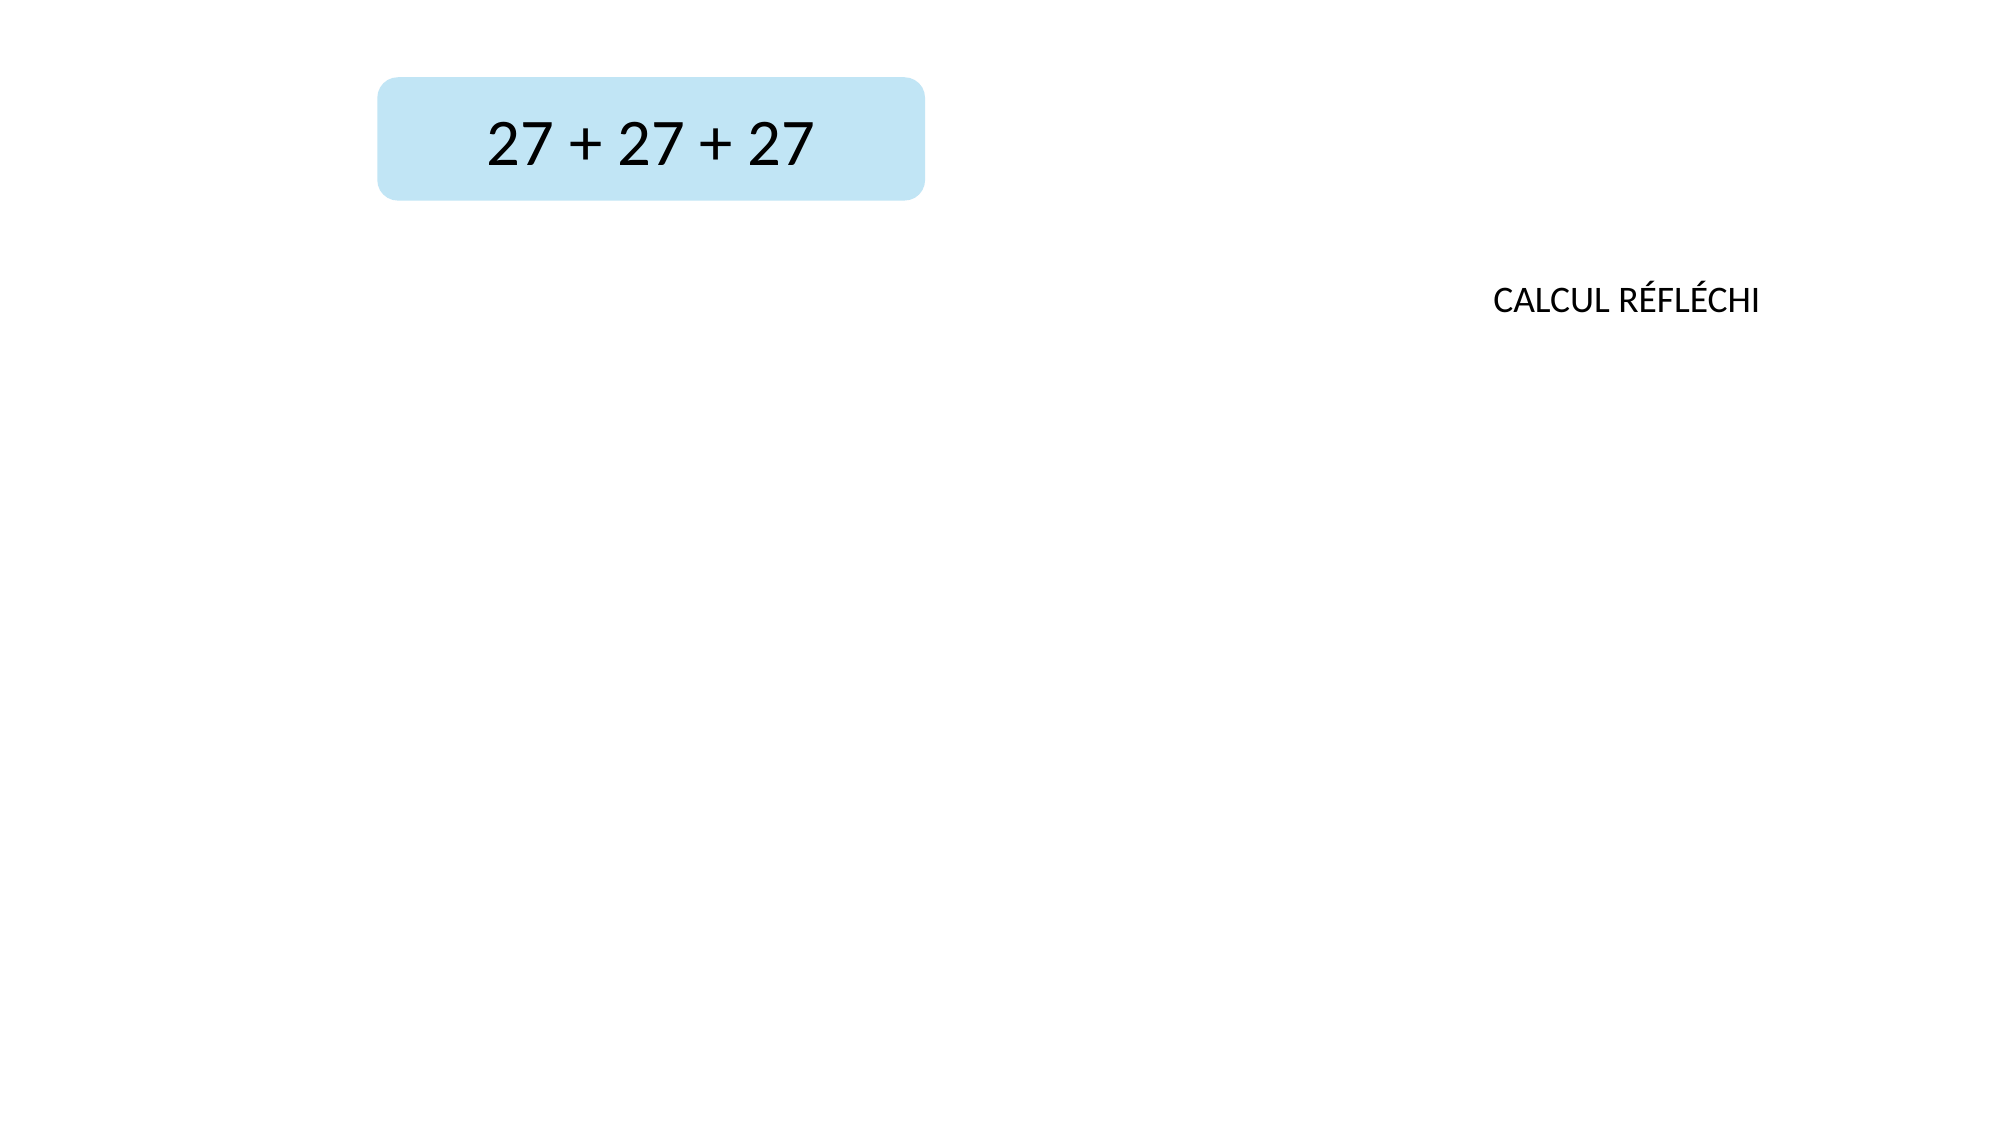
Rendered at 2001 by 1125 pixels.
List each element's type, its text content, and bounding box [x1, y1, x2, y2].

text_box 27 + 27 + 27 [375, 75, 927, 203]
text_box CALCUL RÉFLÉCHI [1478, 268, 1786, 328]
